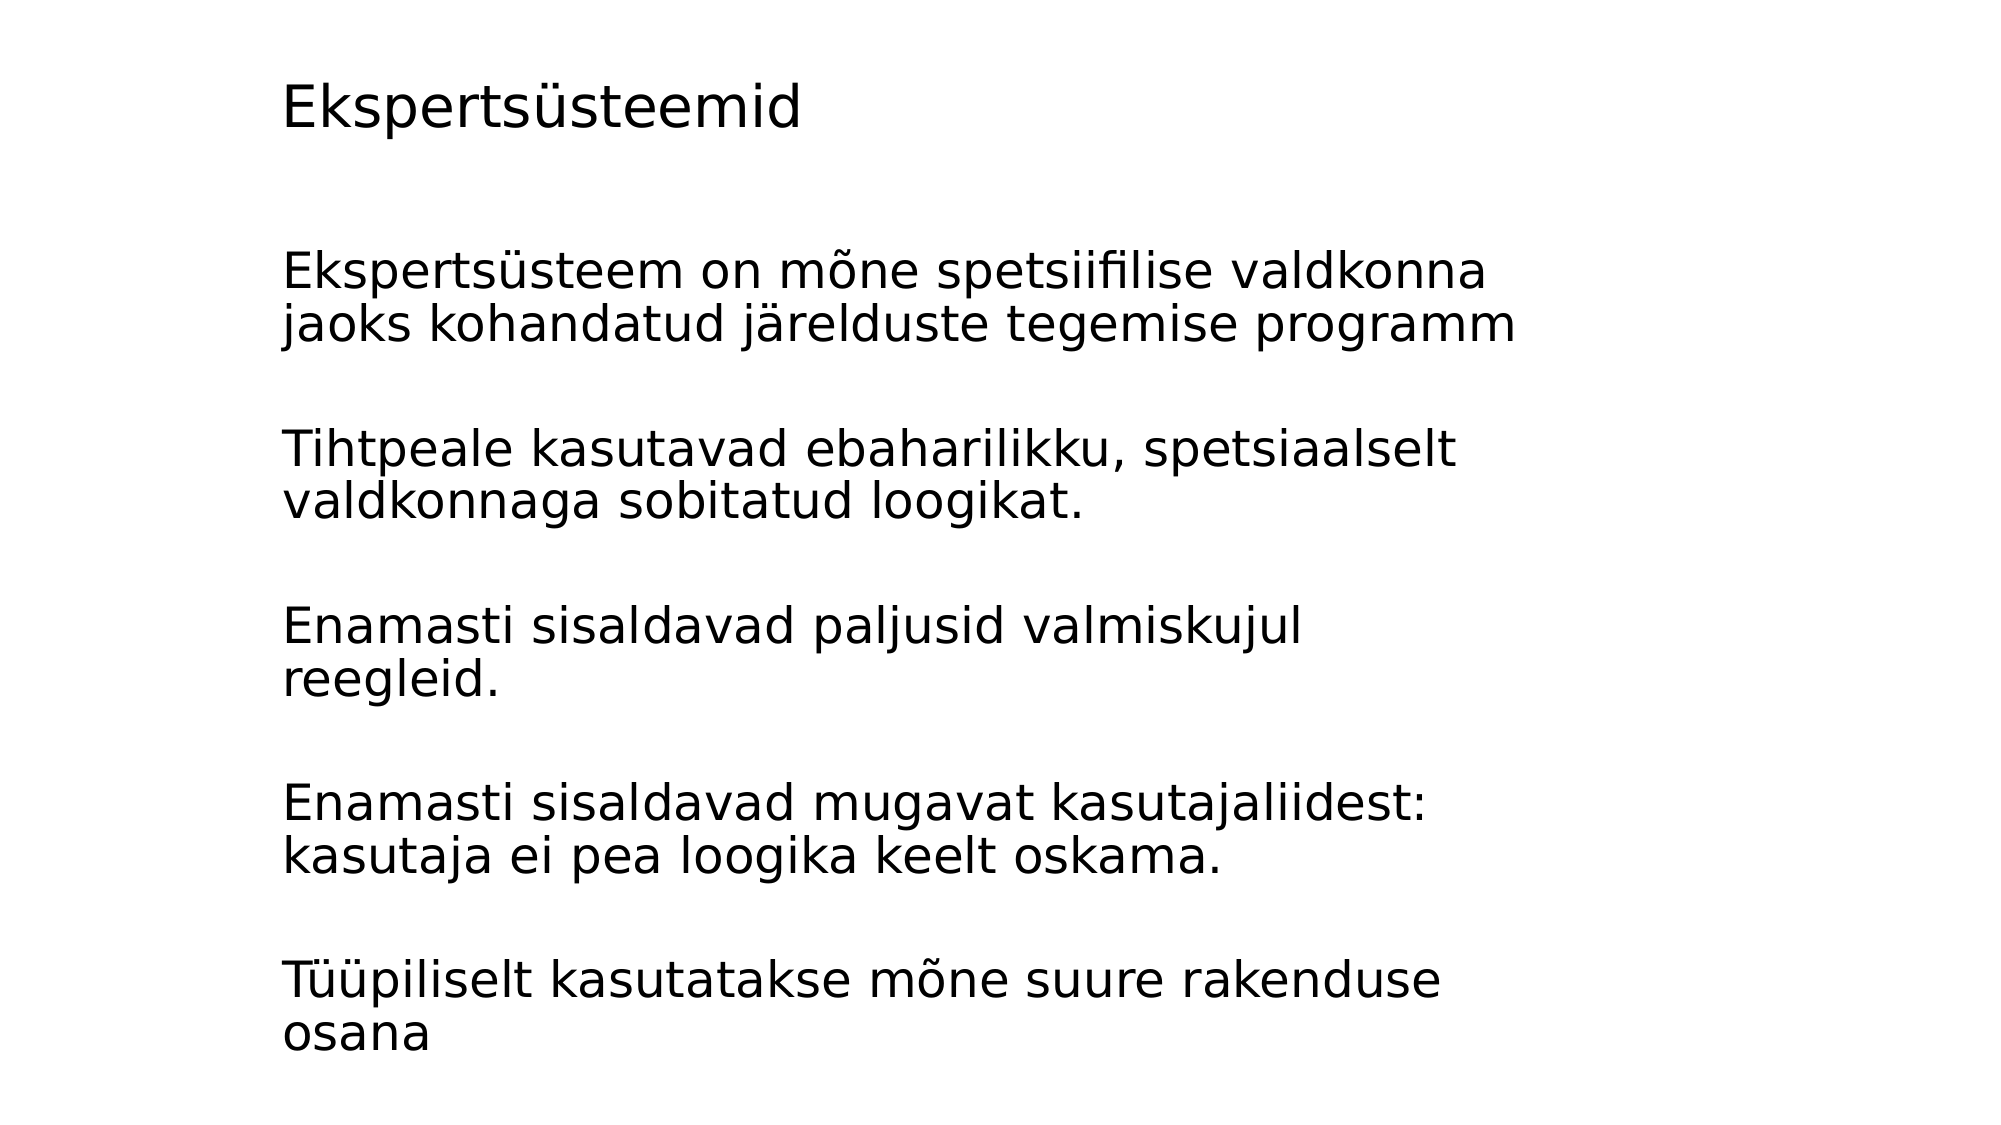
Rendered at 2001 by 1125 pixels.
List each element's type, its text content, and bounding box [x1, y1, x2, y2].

text_box Ekspertsüsteem on mõne spetsiifilise valdkonna jaoks kohandatud järelduste tegemise programm Tihtpeale kasutavad ebaharilikku, spetsiaalselt valdkonnaga sobitatud loogikat. Enamasti sisaldavad paljusid valmiskujul reegleid. Enamasti sisaldavad mugavat kasutajaliidest: kasutaja ei pea loogika keelt oskama. Tüüpiliselt kasutatakse mõne suure rakenduse osana [266, 184, 1554, 1073]
text_box Ekspertsüsteemid [266, 0, 1542, 184]
